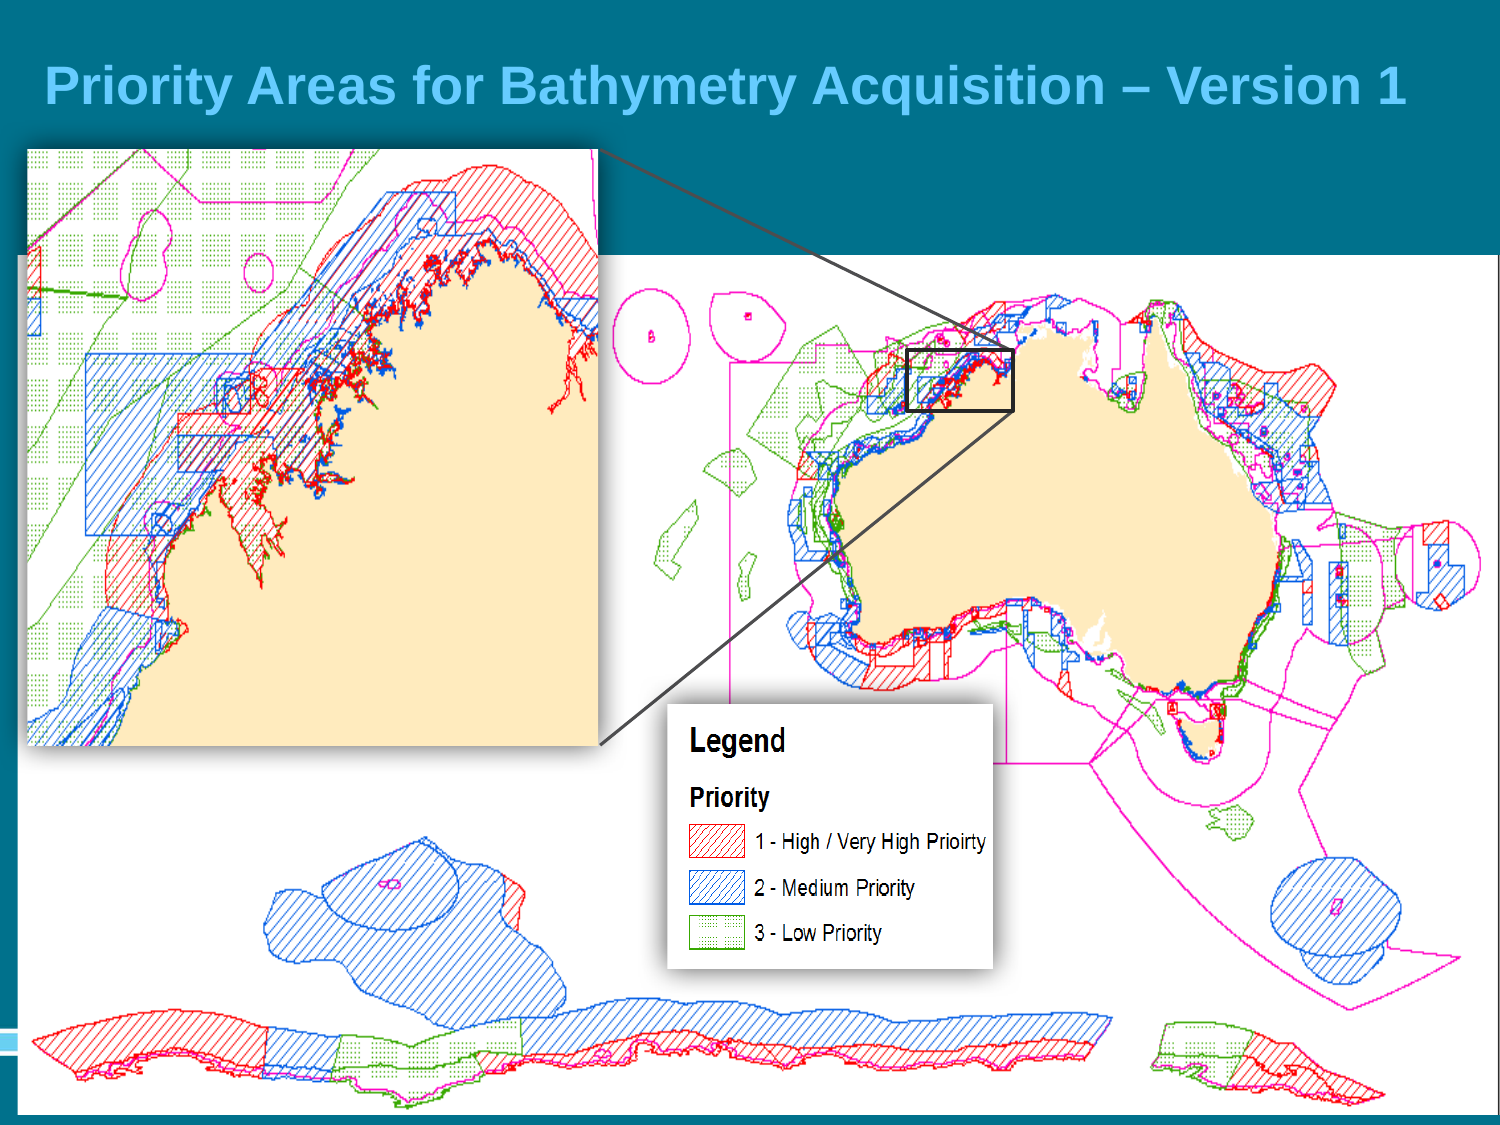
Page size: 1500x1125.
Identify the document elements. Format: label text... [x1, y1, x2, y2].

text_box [599, 149, 1011, 351]
picture [0, 150, 1500, 1114]
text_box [599, 410, 1014, 746]
text_box Priority Areas for Bathymetry Acquisition – Version 1 [29, 42, 1495, 123]
